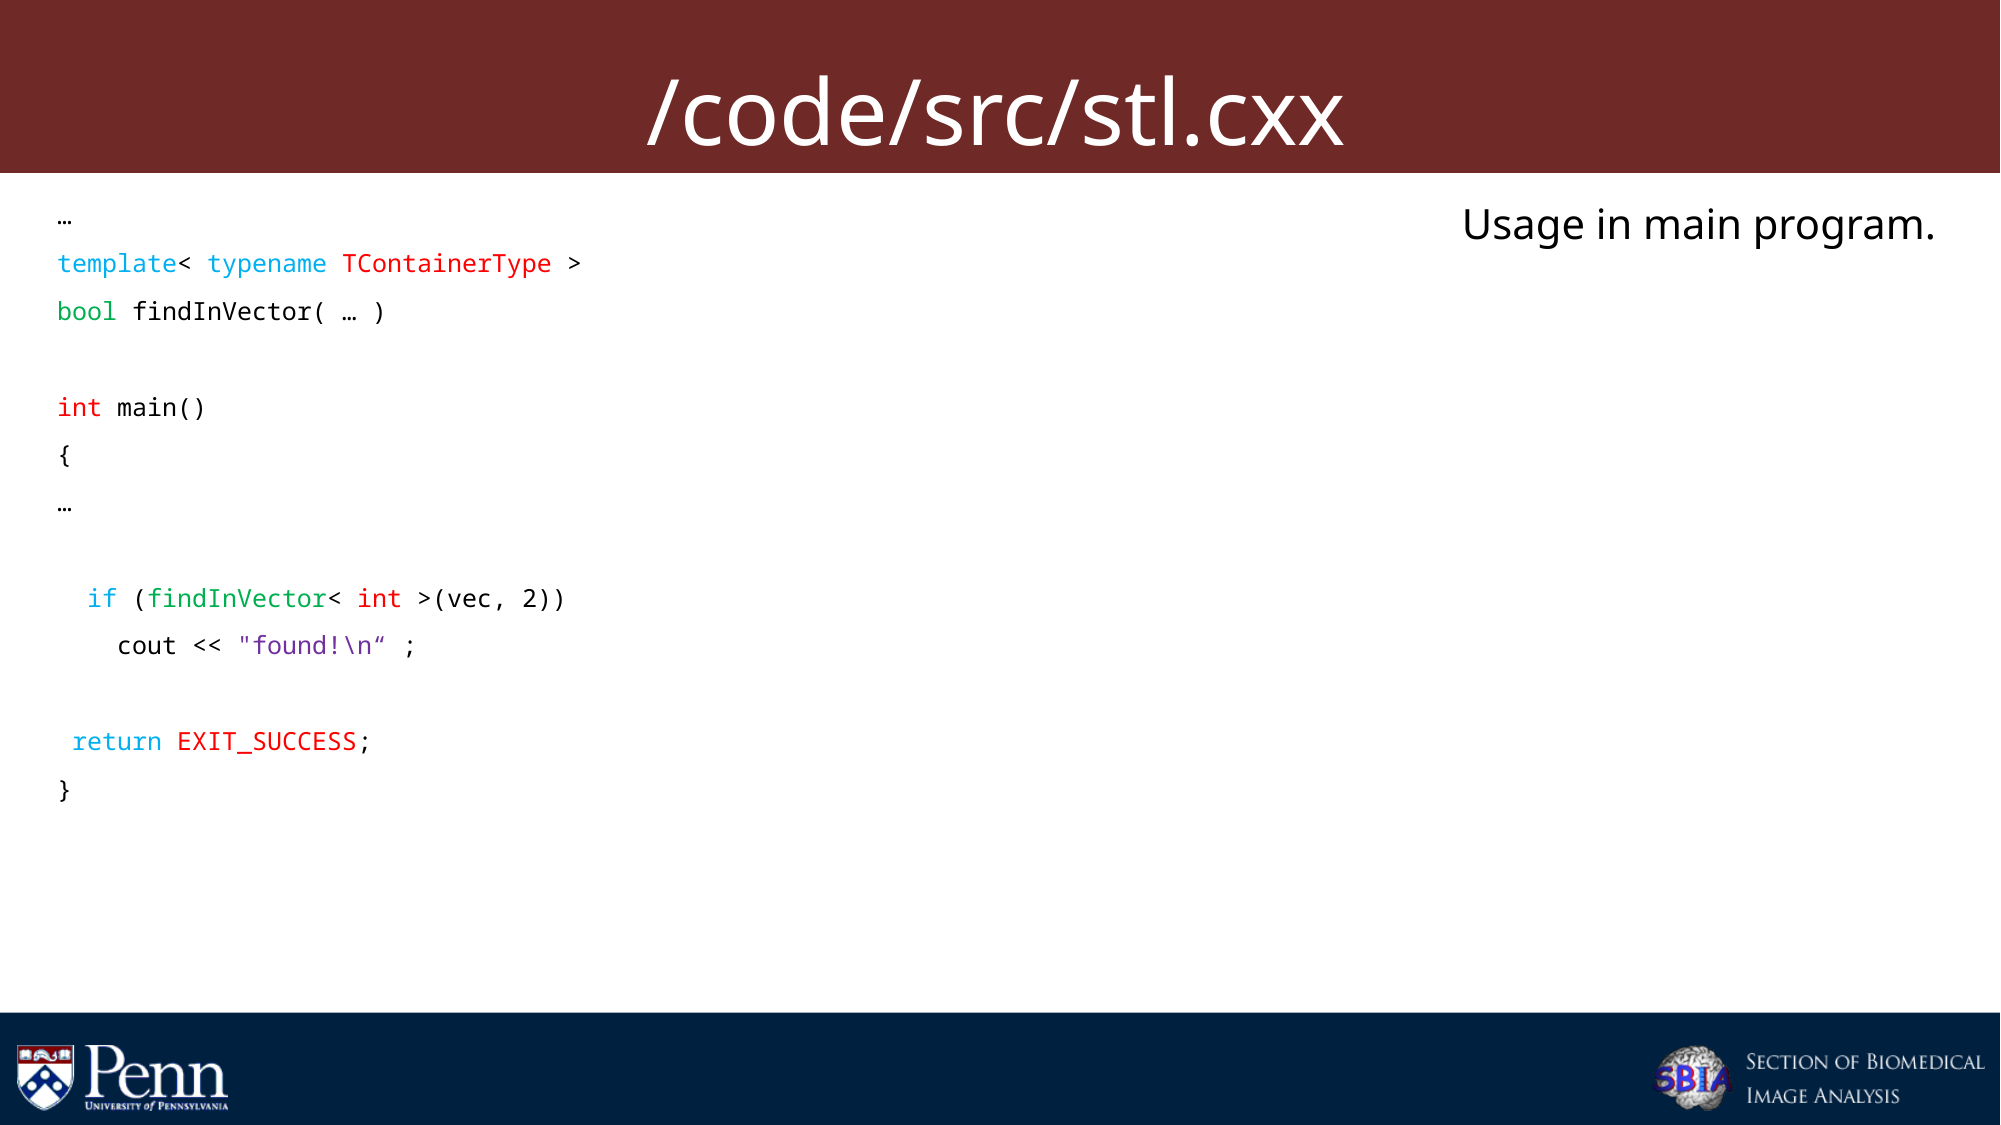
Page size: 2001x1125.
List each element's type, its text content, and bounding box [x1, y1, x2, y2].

list Usage in main program. [1012, 195, 1952, 1014]
title /code/src/stl.cxx [42, 0, 1952, 173]
picture [1652, 1044, 1985, 1112]
picture [17, 1045, 228, 1111]
list … template< typename TContainerType > bool findInVector( … ) int main() { … if (findInVector< int >(vec, 2)) cout << "found!\n“ ; return EXIT_SUCCESS; } [42, 195, 988, 1014]
